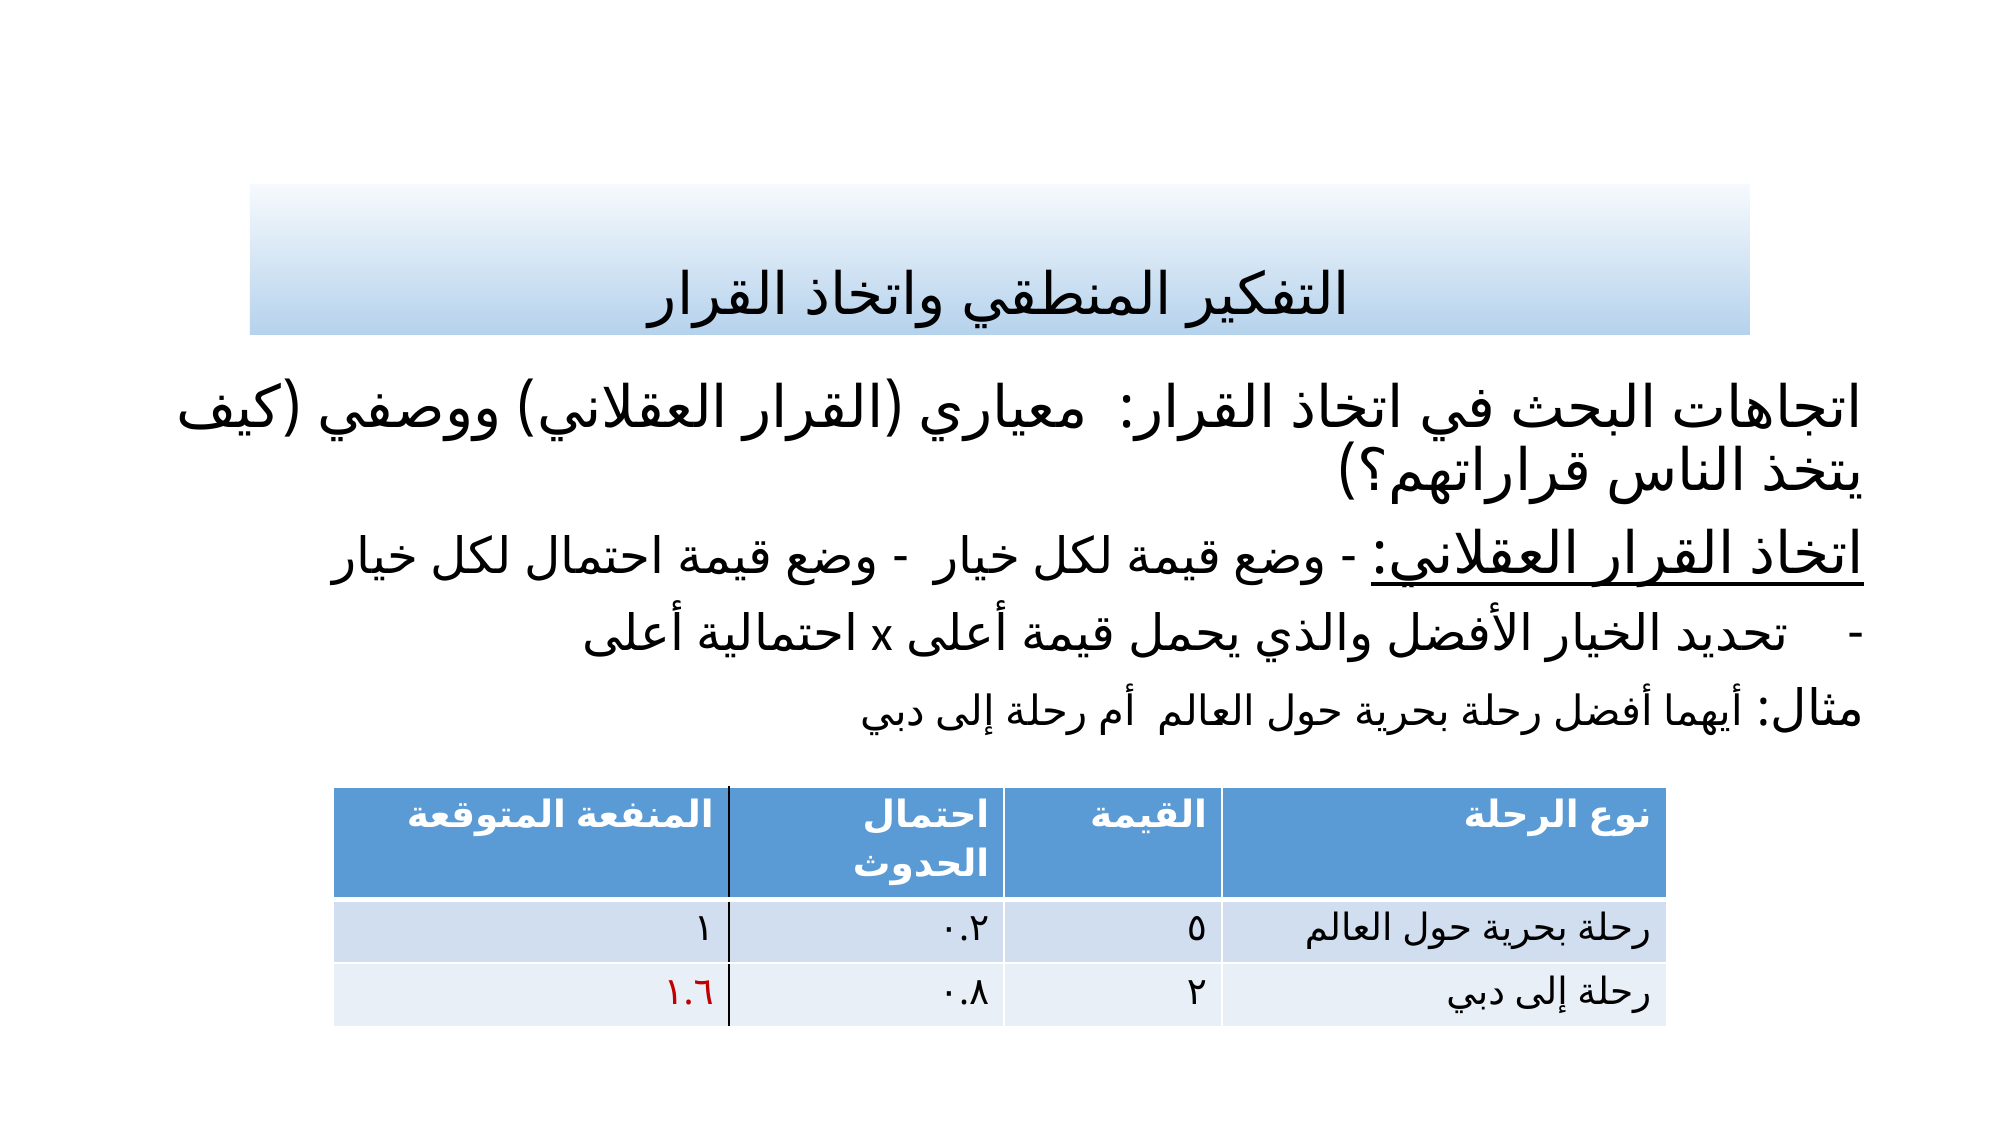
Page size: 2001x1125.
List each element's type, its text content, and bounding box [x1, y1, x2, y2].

table_cell ١.٦ [334, 964, 728, 1026]
table_cell ١ [334, 902, 728, 962]
table_cell ٢ [1005, 964, 1221, 1026]
table_header المنفعة المتوقعة [334, 788, 728, 897]
subtitle اتجاهات البحث في اتخاذ القرار: معياري (القرار العقلاني) ووصفي (كيف يتخذ الناس قراراتهم؟) اتخاذ القرار العقلاني: - وضع قيمة لكل خيار - وضع قيمة احتمال لكل خيار تحديد الخيار الأفضل والذي يحمل قيمة أعلى x احتمالية أعلى مثال: أيهما أفضل رحلة بحرية حول العالم أم رحلة إلى دبي [121, 369, 1879, 1023]
table_header القيمة [1005, 788, 1221, 897]
table_cell رحلة بحرية حول العالم [1223, 902, 1666, 962]
table_header نوع الرحلة [1223, 788, 1666, 897]
table_cell ٥ [1005, 902, 1221, 962]
table_cell رحلة إلى دبي [1223, 964, 1666, 1026]
table_header احتمال الحدوث [730, 788, 1003, 897]
table_cell ٠.٢ [730, 902, 1003, 962]
title التفكير المنطقي واتخاذ القرار [249, 184, 1750, 335]
table_cell ٠.٨ [730, 964, 1003, 1026]
